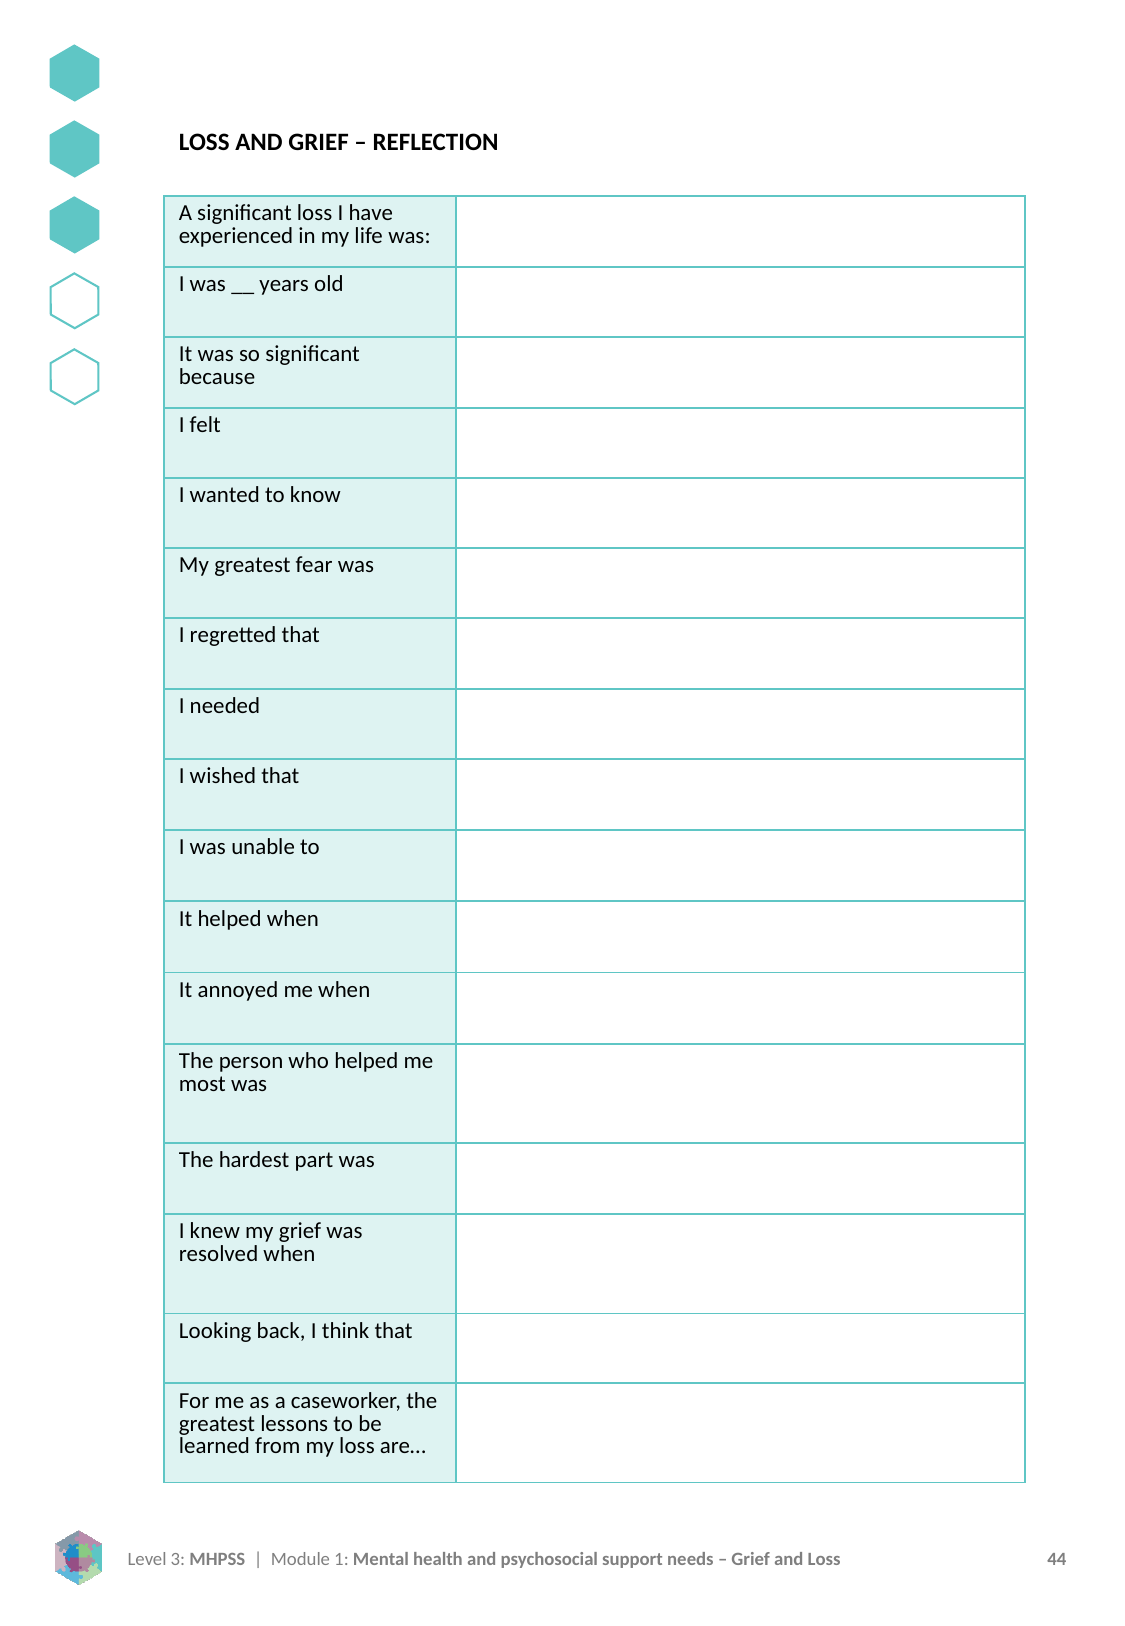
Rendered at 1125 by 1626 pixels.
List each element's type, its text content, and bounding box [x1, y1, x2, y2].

table_cell I was unable to [165, 831, 455, 900]
table_cell [457, 1215, 1024, 1313]
table_cell [457, 1314, 1024, 1382]
table_cell I regretted that [165, 619, 455, 688]
table_cell My greatest fear was [165, 549, 455, 617]
table_header [457, 197, 1024, 266]
table_cell [457, 268, 1024, 336]
table_cell For me as a caseworker, the greatest lessons to be learned from my loss are… [165, 1384, 455, 1482]
table_cell I wanted to know [165, 479, 455, 547]
table_cell [457, 902, 1024, 972]
text_box [50, 197, 99, 253]
table_cell [457, 479, 1024, 547]
text_box LOSS AND GRIEF – REFLECTION [164, 117, 1025, 163]
text_box [50, 349, 99, 405]
text_box [50, 121, 99, 177]
table_cell I felt [165, 409, 455, 477]
text_box [50, 273, 99, 329]
table_cell I knew my grief was resolved when [165, 1215, 455, 1313]
table_cell [457, 619, 1024, 688]
table_cell [457, 831, 1024, 900]
table_cell [457, 549, 1024, 617]
table_cell The hardest part was [165, 1144, 455, 1213]
table_cell I wished that [165, 760, 455, 829]
table_cell It annoyed me when [165, 973, 455, 1043]
table_cell [457, 973, 1024, 1043]
table_cell [457, 690, 1024, 758]
table_cell [457, 409, 1024, 477]
table_cell I needed [165, 690, 455, 758]
table_cell [457, 1045, 1024, 1142]
table_cell [457, 338, 1024, 407]
table_cell [457, 760, 1024, 829]
picture [55, 1530, 102, 1585]
table_cell The person who helped me most was [165, 1045, 455, 1142]
table_header A significant loss I have experienced in my life was: [165, 197, 455, 266]
text_box [50, 45, 99, 101]
table_cell It helped when [165, 902, 455, 972]
table_cell Looking back, I think that [165, 1314, 455, 1382]
table_cell [457, 1144, 1024, 1213]
table_cell It was so significant because [165, 338, 455, 407]
table_cell I was __ years old [165, 268, 455, 336]
table_cell [457, 1384, 1024, 1482]
